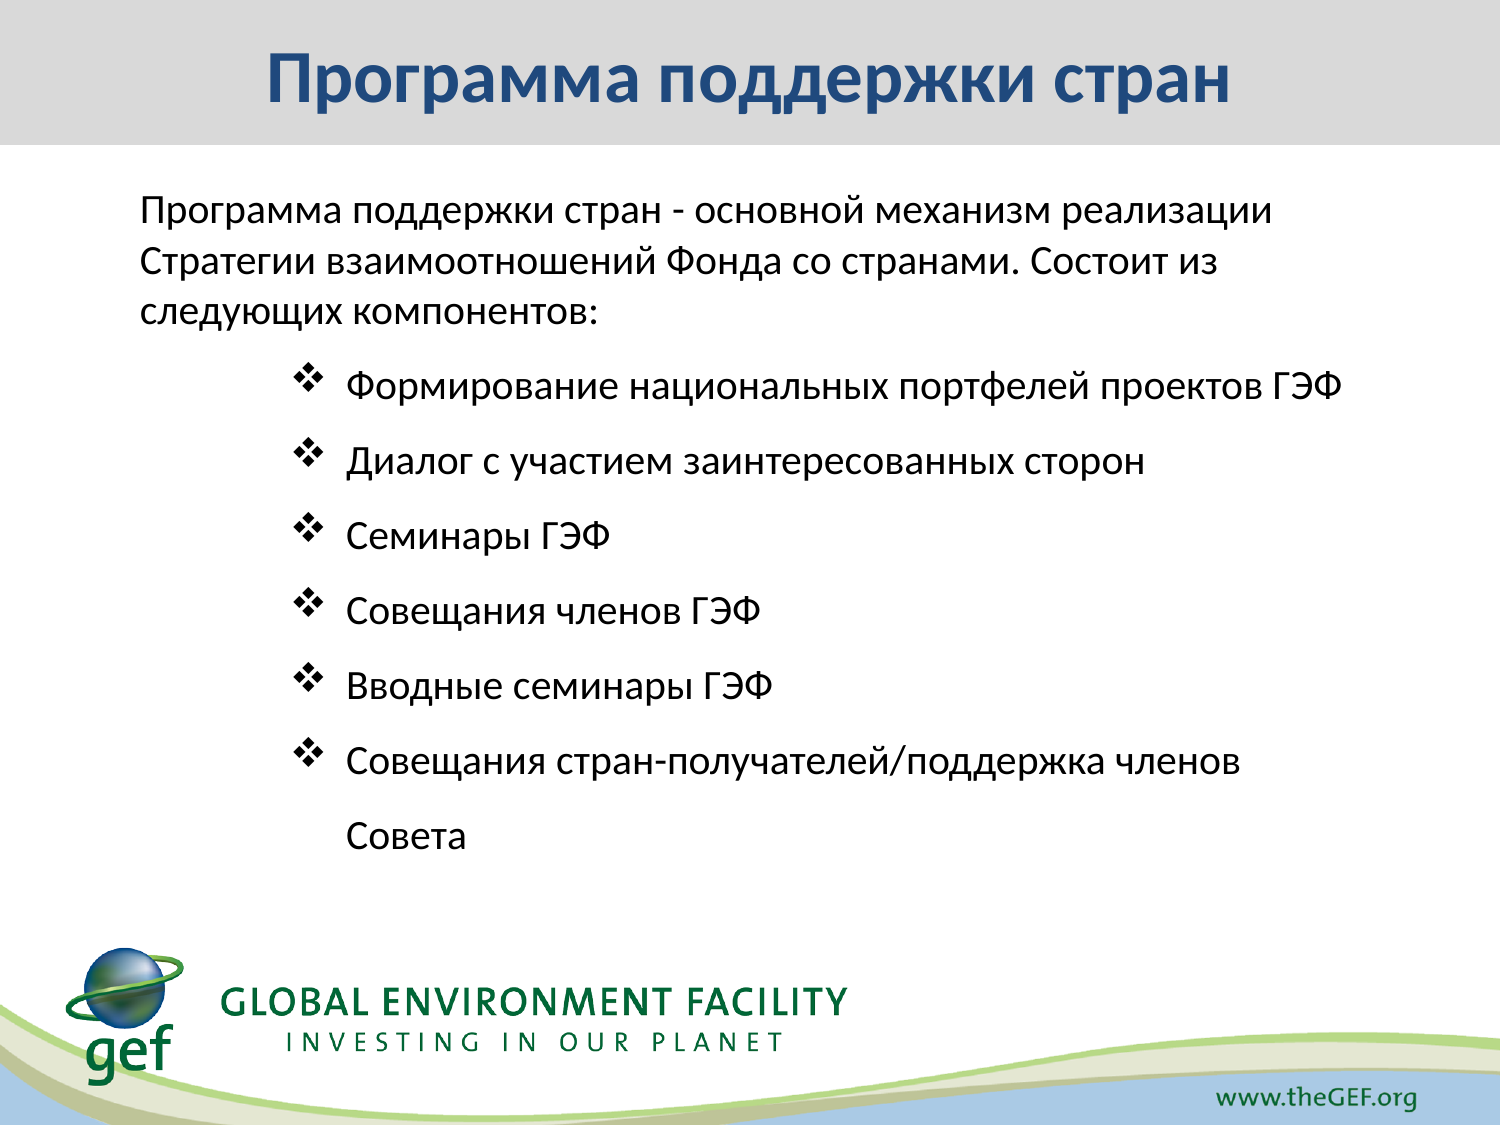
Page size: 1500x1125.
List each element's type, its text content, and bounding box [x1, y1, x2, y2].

picture [0, 920, 1500, 1125]
text_box Программа поддержки стран - основной механизм реализации Стратегии взаимоотношений Фонда со странами. Состоит из следующих компонентов: Формирование национальных портфелей проектов ГЭФ Диалог с участием заинтересованных сторон Семинары ГЭФ Совещания членов ГЭФ Вводные семинары ГЭФ Совещания стран-получателей/поддержка членов Совета [125, 174, 1375, 865]
title Программа поддержки стран [0, 0, 1500, 146]
